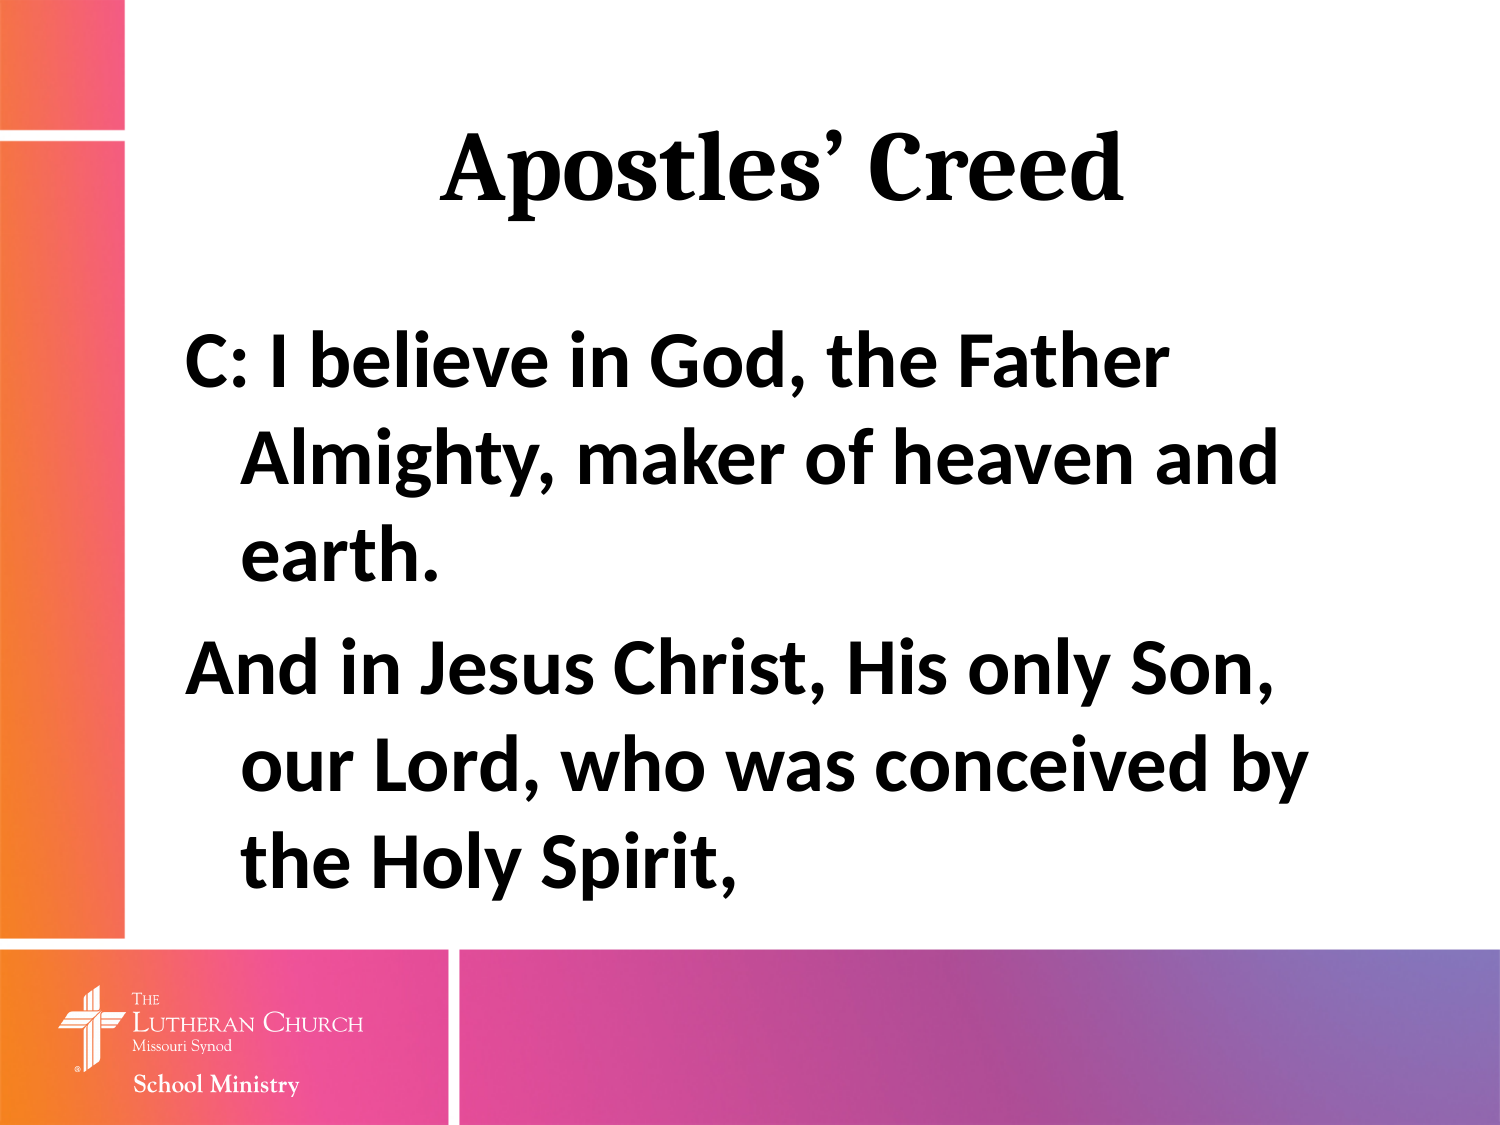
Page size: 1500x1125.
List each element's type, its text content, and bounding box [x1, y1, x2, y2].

list C: I believe in God, the Father Almighty, maker of heaven and earth. And in Jesus Christ, His only Son, our Lord, who was conceived by the Holy Spirit, [170, 299, 1397, 918]
title Apostles’ Creed [170, 59, 1397, 278]
picture [0, 0, 1500, 1125]
